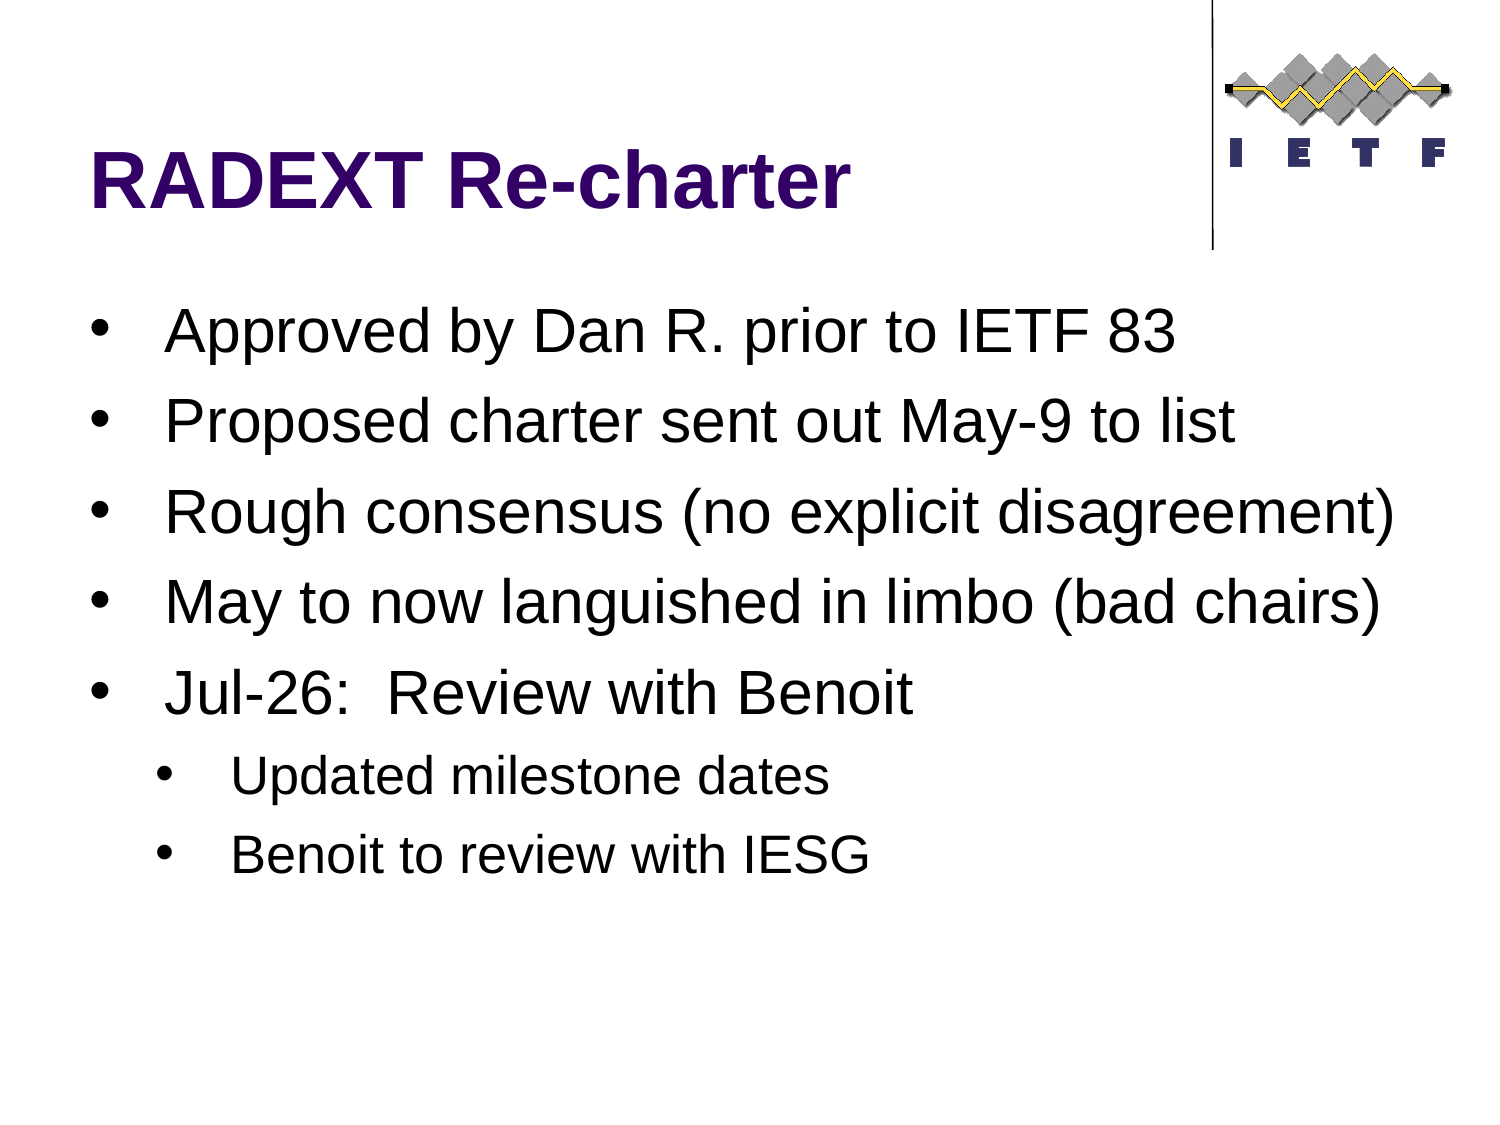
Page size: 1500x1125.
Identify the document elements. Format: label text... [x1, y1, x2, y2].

list Approved by Dan R. prior to IETF 83 Proposed charter sent out May-9 to list Rough consensus (no explicit disagreement) May to now languished in limbo (bad chairs) Jul-26: Review with Benoit Updated milestone dates Benoit to review with IESG [75, 282, 1425, 1006]
picture [1212, 37, 1463, 181]
title RADEXT Re-charter [75, 20, 1200, 233]
